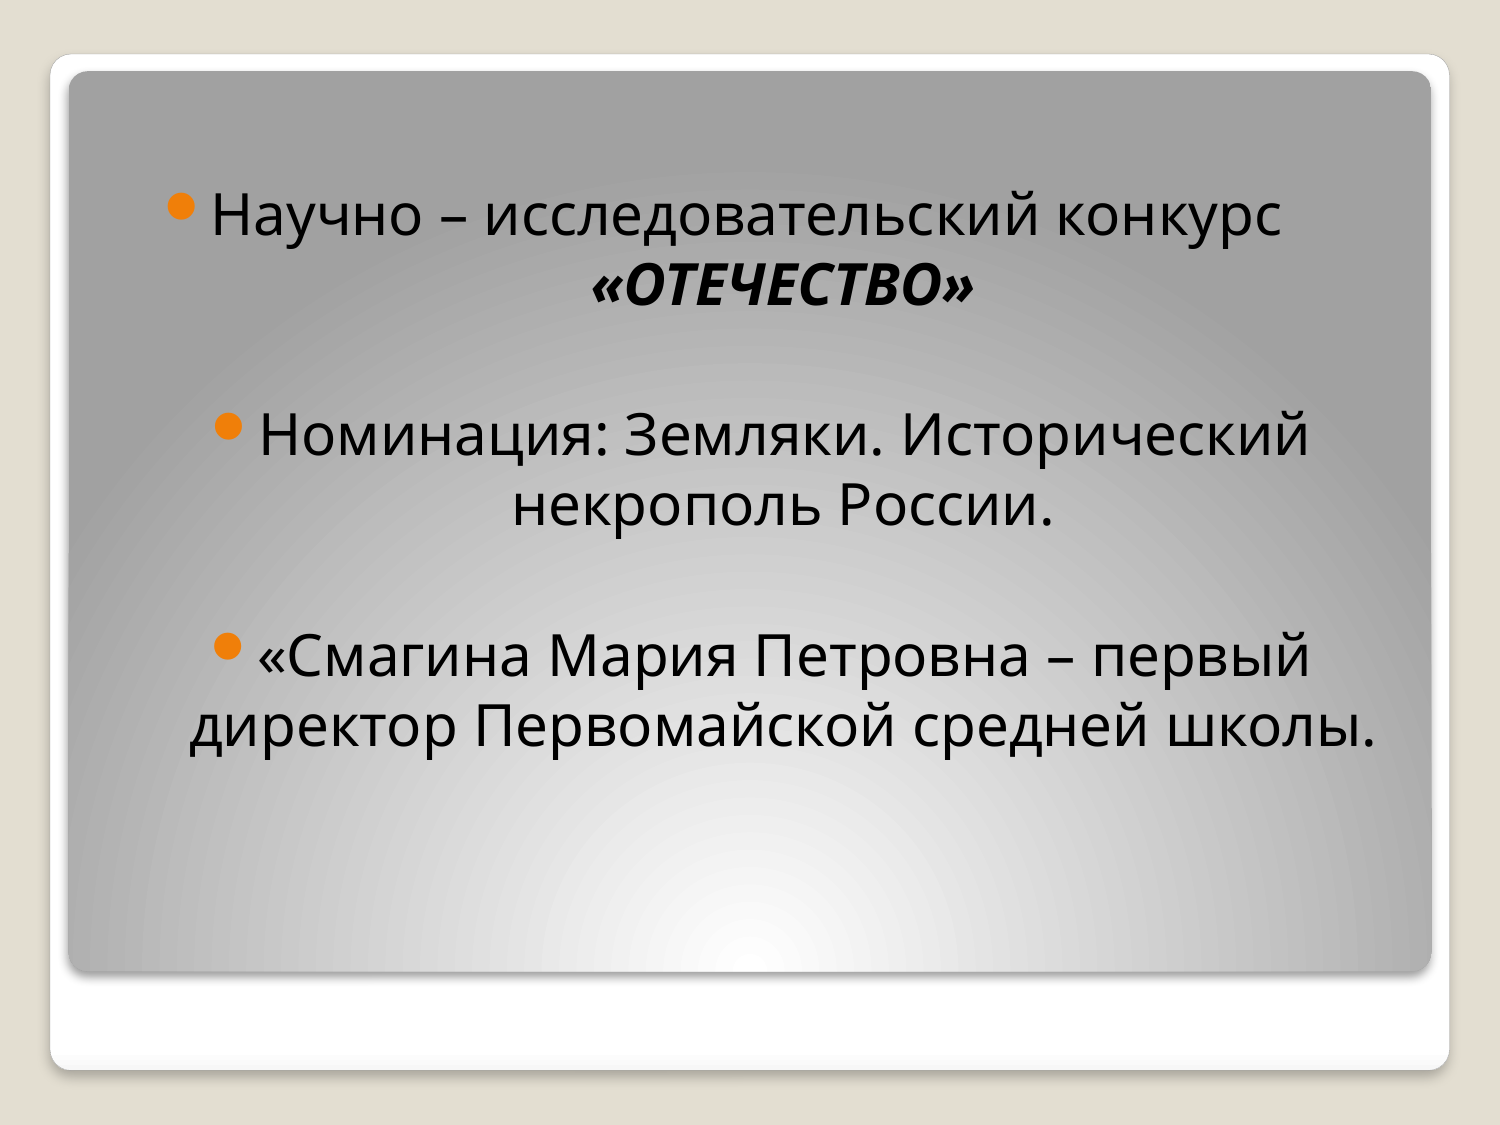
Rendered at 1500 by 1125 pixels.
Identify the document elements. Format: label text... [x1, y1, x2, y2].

list Научно – исследовательский конкурс «ОТЕЧЕСТВО» Номинация: Земляки. Исторический некрополь России. «Смагина Мария Петровна – первый директор Первомайской средней школы. [82, 86, 1425, 774]
